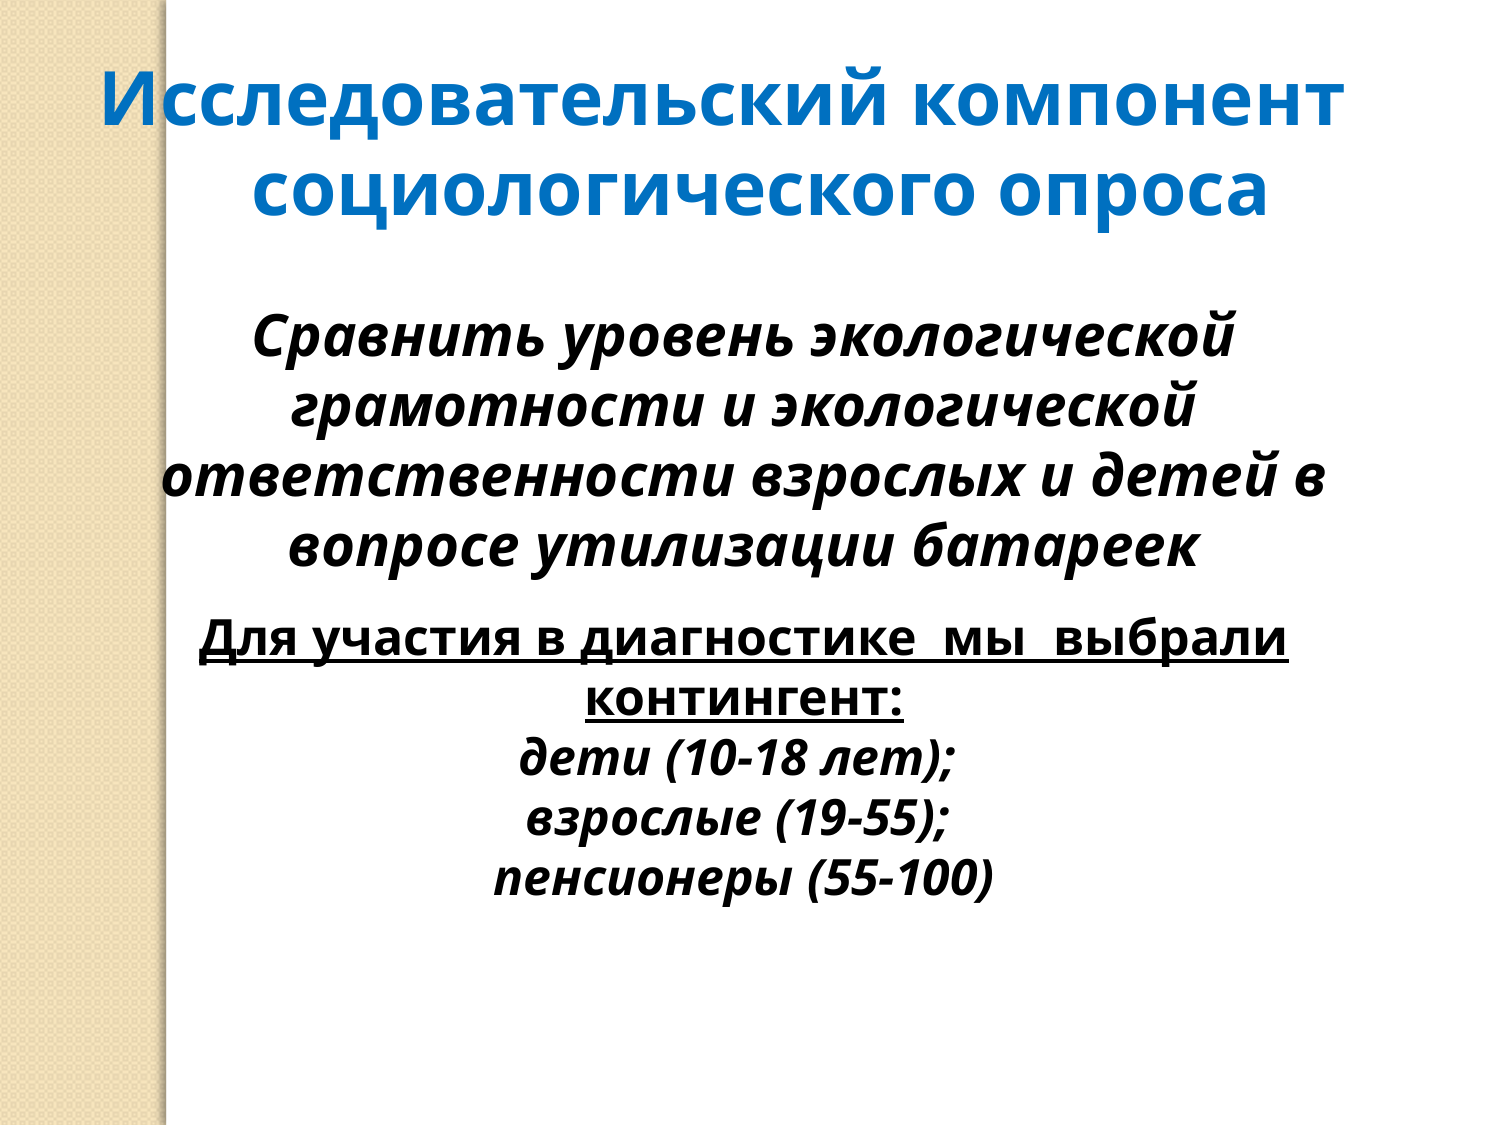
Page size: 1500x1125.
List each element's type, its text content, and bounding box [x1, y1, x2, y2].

text_box Исследовательский компонент социологического опроса [64, 42, 1400, 318]
text_box Для участия в диагностике мы выбрали контингент: дети (10-18 лет); взрослые (19-55); пенсионеры (55-100) [88, 597, 1400, 1093]
text_box Сравнить уровень экологической грамотности и экологической ответственности взрослых и детей в вопросе утилизации батареек [123, 290, 1365, 586]
